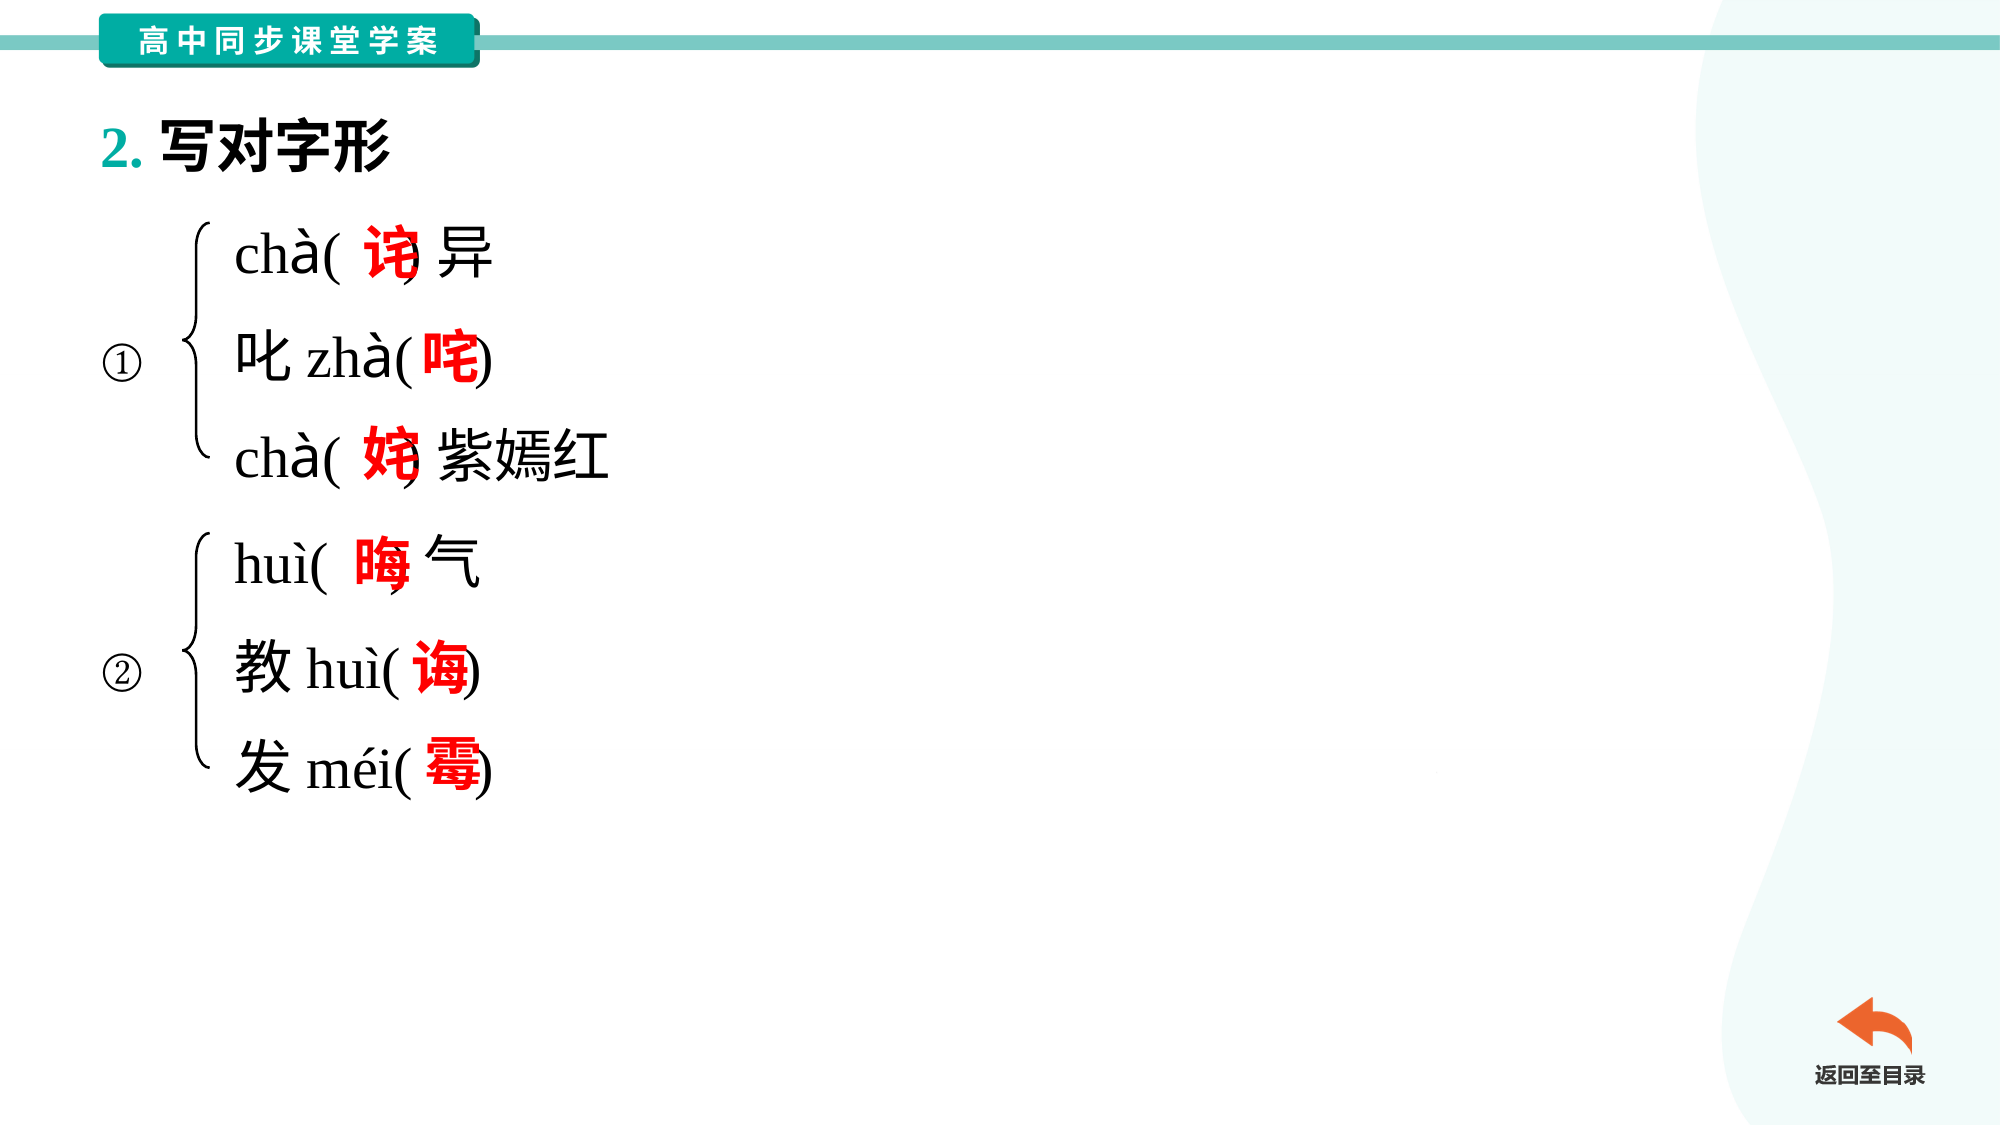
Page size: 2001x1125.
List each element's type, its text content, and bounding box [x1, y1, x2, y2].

text_box 诲 [389, 596, 491, 690]
text_box 诧 [341, 182, 443, 275]
text_box chà( )异 叱zhà( ) chà( )紫嫣红 [234, 181, 679, 479]
text_box 霉 [402, 697, 504, 787]
text_box 姹 [341, 387, 443, 477]
text_box [182, 222, 210, 458]
text_box [182, 532, 210, 769]
text_box huì( )气 教huì( ) 发méi( ) [234, 491, 565, 789]
text_box 晦 [331, 492, 433, 585]
text_box 2.写对字形 [100, 76, 1899, 169]
picture [0, 0, 2000, 1125]
text_box ① [100, 288, 187, 393]
text_box 咤 [399, 286, 501, 379]
text_box ② [100, 598, 187, 704]
